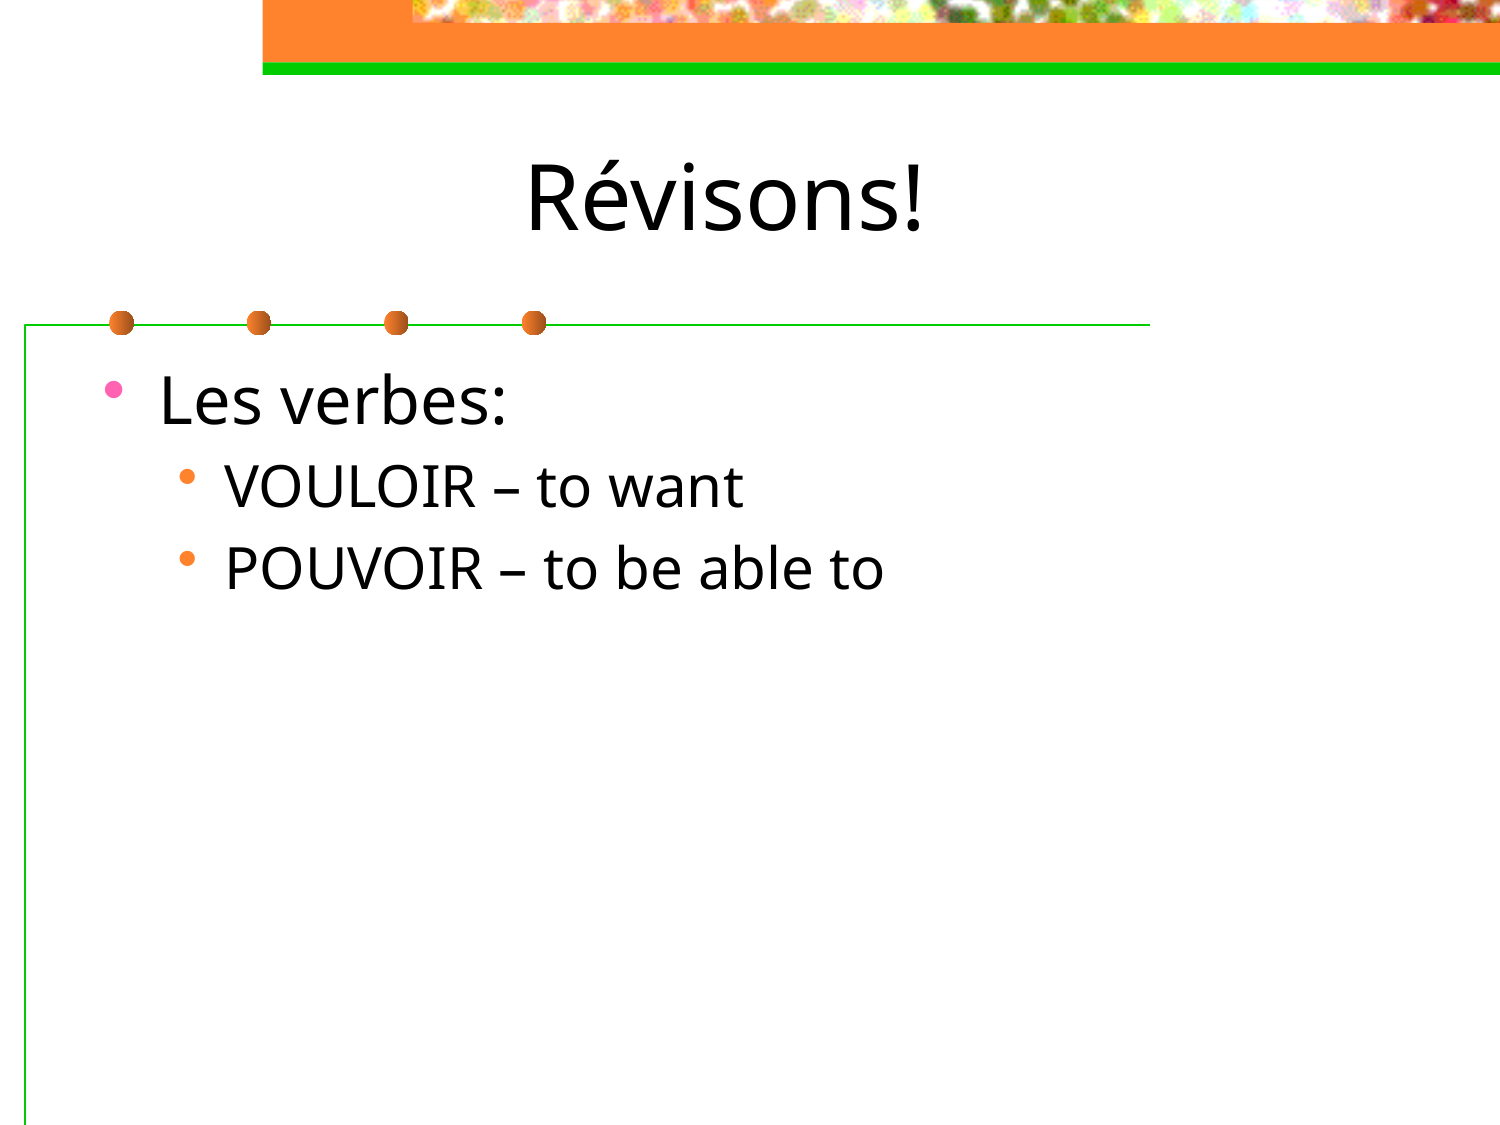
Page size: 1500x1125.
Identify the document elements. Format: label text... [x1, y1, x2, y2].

list Les verbes: VOULOIR – to want POUVOIR – to be able to [87, 350, 1363, 1025]
title Révisons! [87, 99, 1363, 288]
picture [412, 0, 1500, 23]
